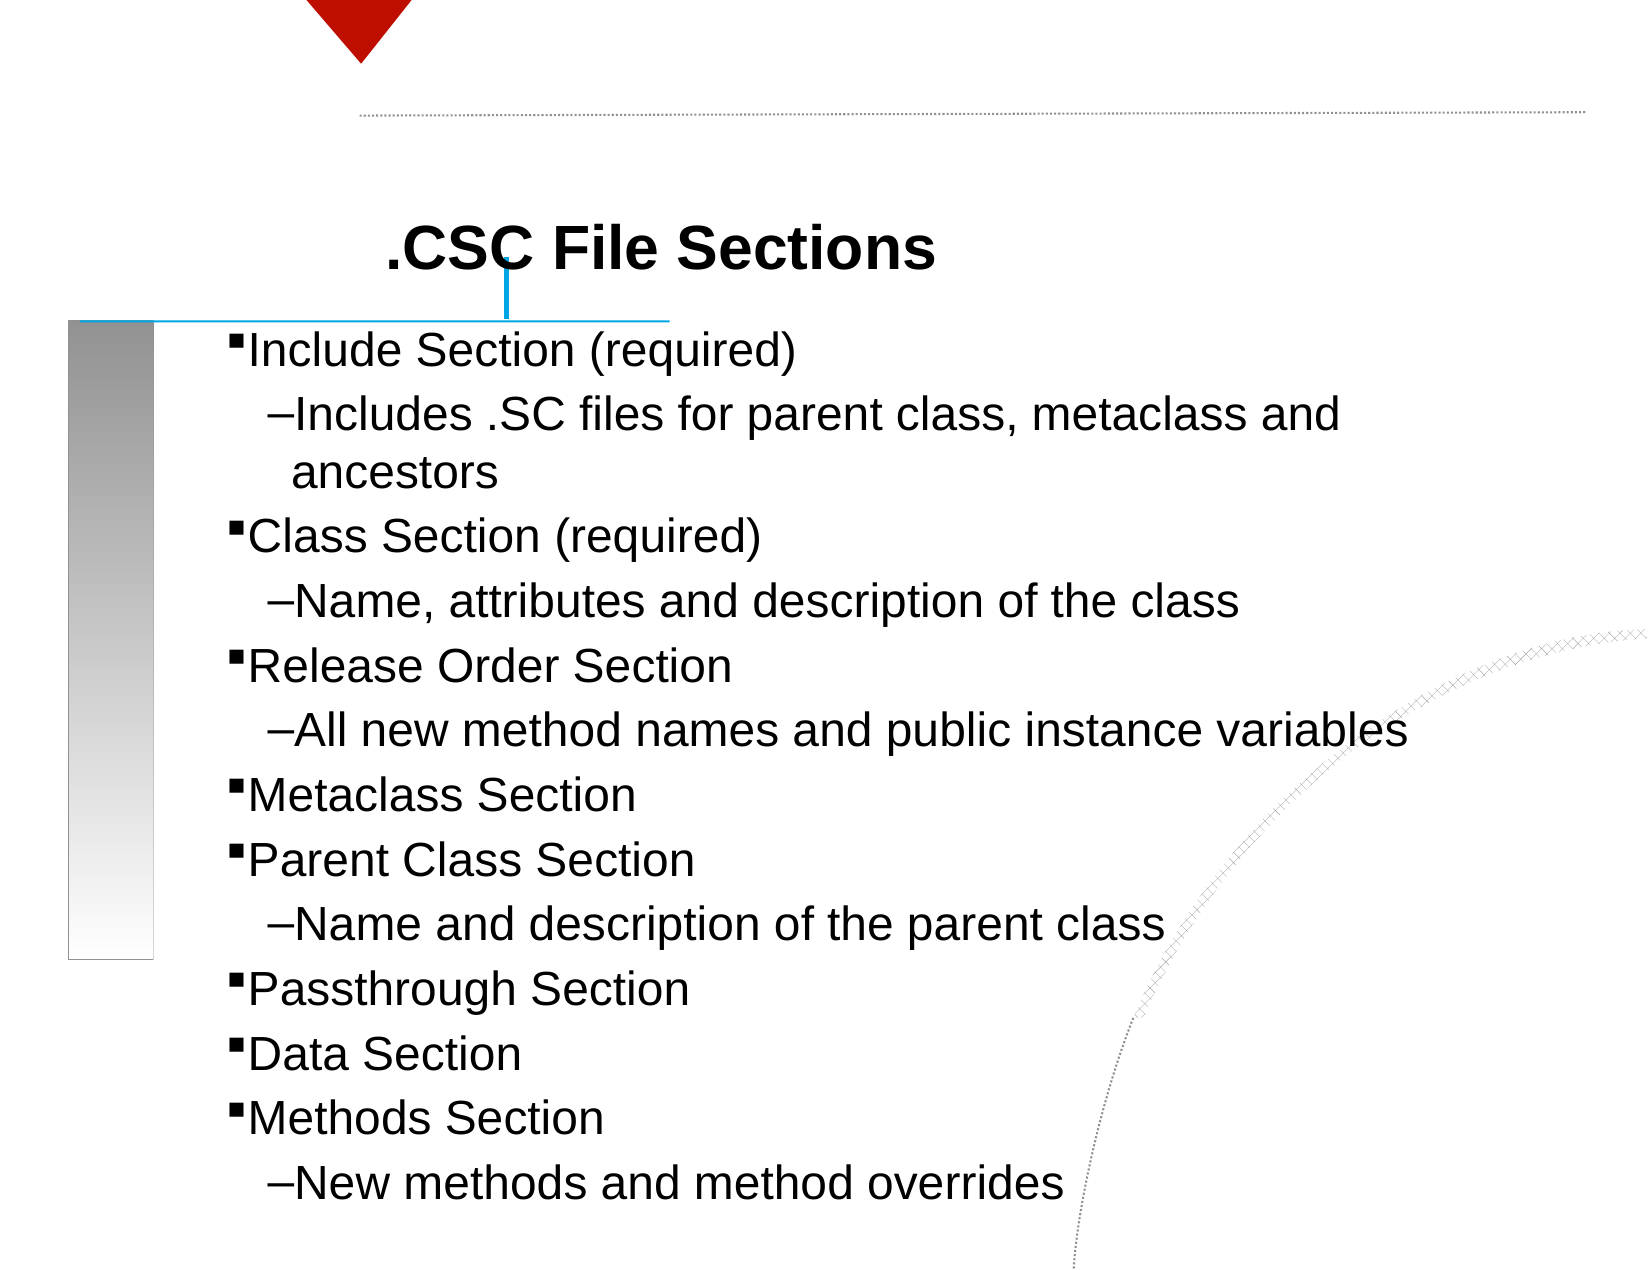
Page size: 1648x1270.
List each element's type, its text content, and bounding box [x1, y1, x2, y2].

text_box .CSC File Sections [385, 206, 1536, 282]
text_box Include Section (required) Includes .SC files for parent class, metaclass and ancestors Class Section (required) Name, attributes and description of the class Release Order Section All new method names and public instance variables Metaclass Section Parent Class Section Name and description of the parent class Passthrough Section Data Section Methods Section New methods and method overrides [225, 318, 1530, 1210]
